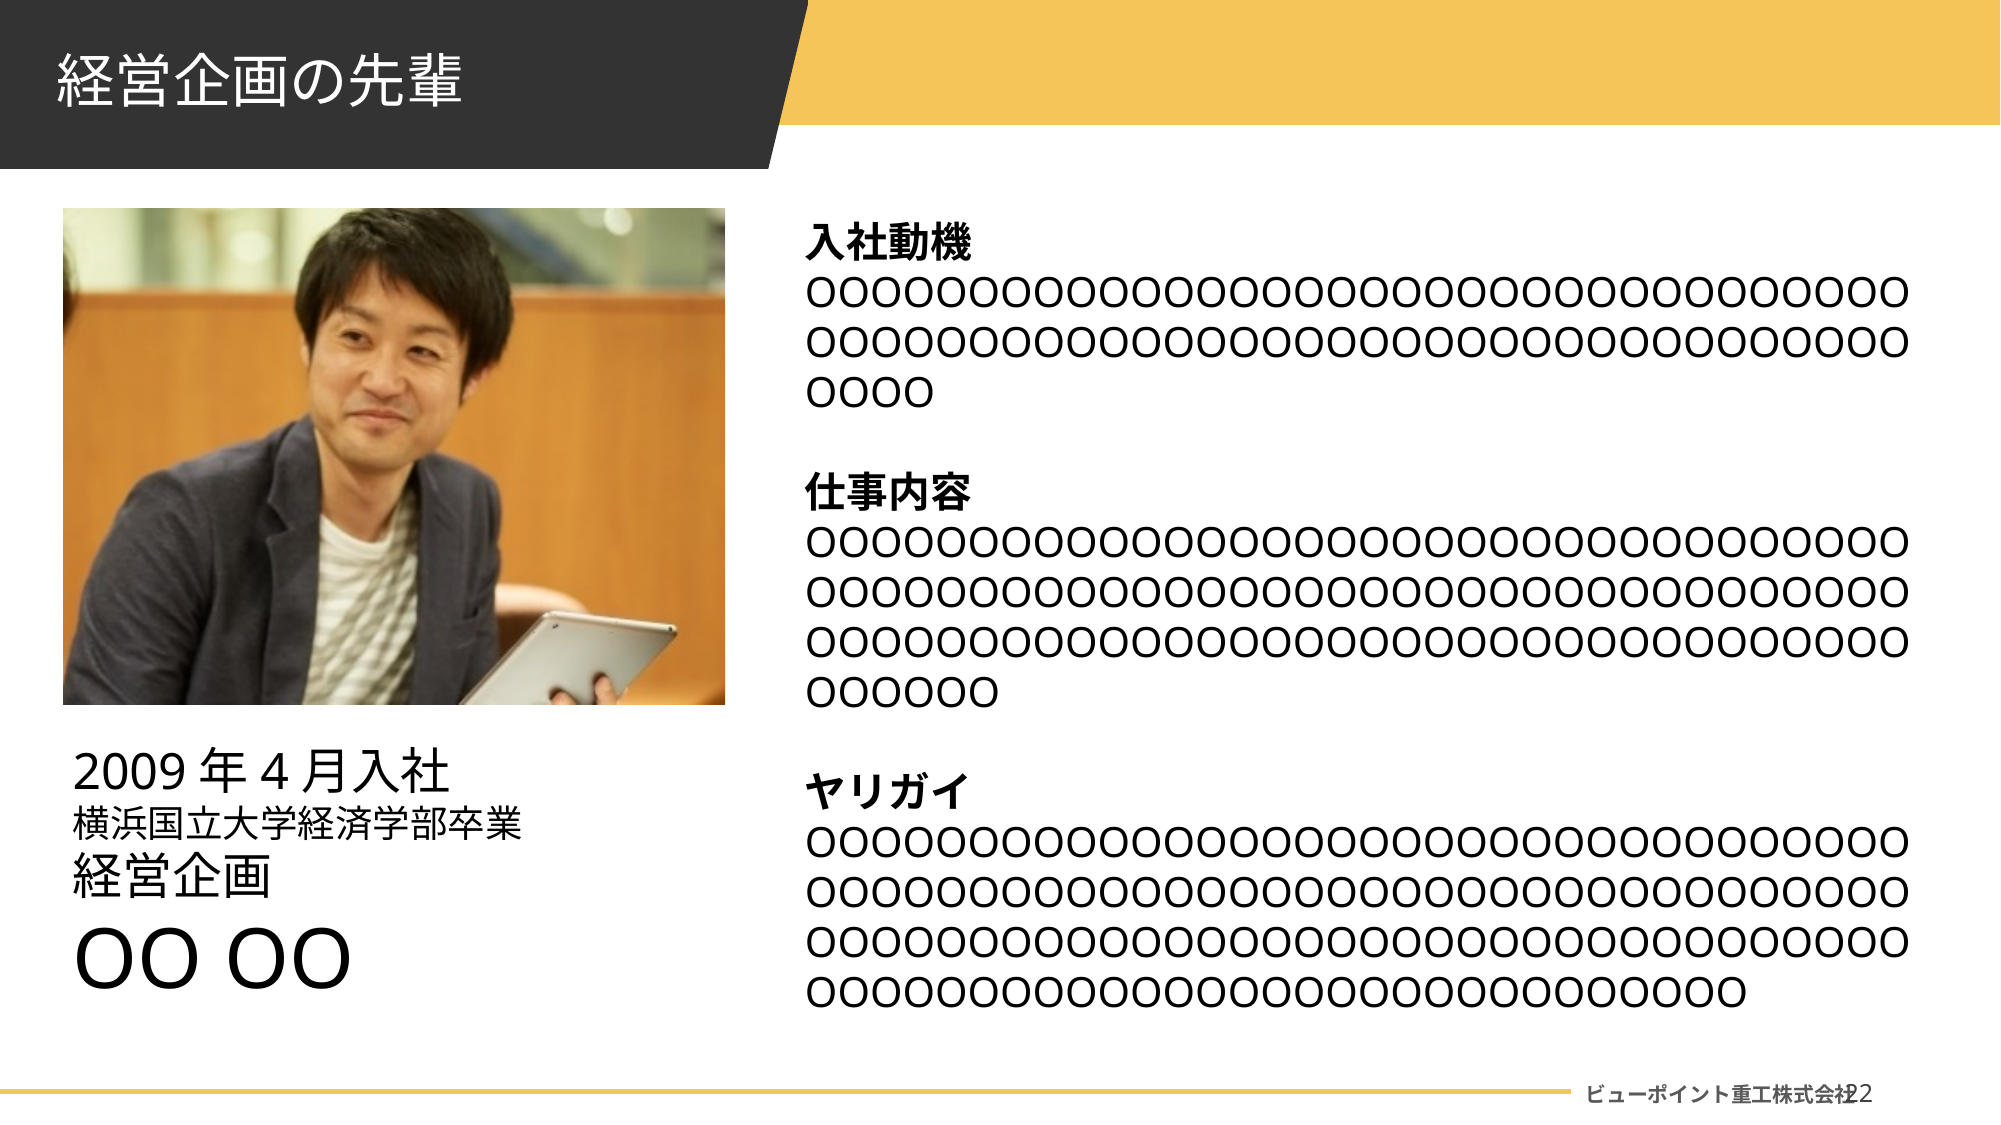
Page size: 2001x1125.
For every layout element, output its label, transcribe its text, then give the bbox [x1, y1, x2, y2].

text_box 入社動機 OOOOOOOOOOOOOOOOOOOOOOOOOOOOOOOOOOOOOOOOOOOOOOOOOOOOOOOOOOOOOOOOOOOOOOOO 仕事内容 OOOOOOOOOOOOOOOOOOOOOOOOOOOOOOOOOOOOOOOOOOOOOOOOOOOOOOOOOOOOOOOOOOOOOOOOOOOOOOOOOOOOOOOOOOOOOOOOOOOOOOOOOOOO ヤリガイ OOOOOOOOOOOOOOOOOOOOOOOOOOOOOOOOOOOOOOOOOOOOOOOOOOOOOOOOOOOOOOOOOOOOOOOOOOOOOOOOOOOOOOOOOOOOOOOOOOOOOOOOOOOOOOOOOOOOOOOOOOOOOOOOOOO [790, 208, 1935, 1024]
picture [63, 208, 726, 705]
title 経営企画の先輩 [41, 42, 1096, 124]
text_box 2009年4月入社 横浜国立大学経済学部卒業 経営企画 OO OO [57, 732, 538, 1013]
